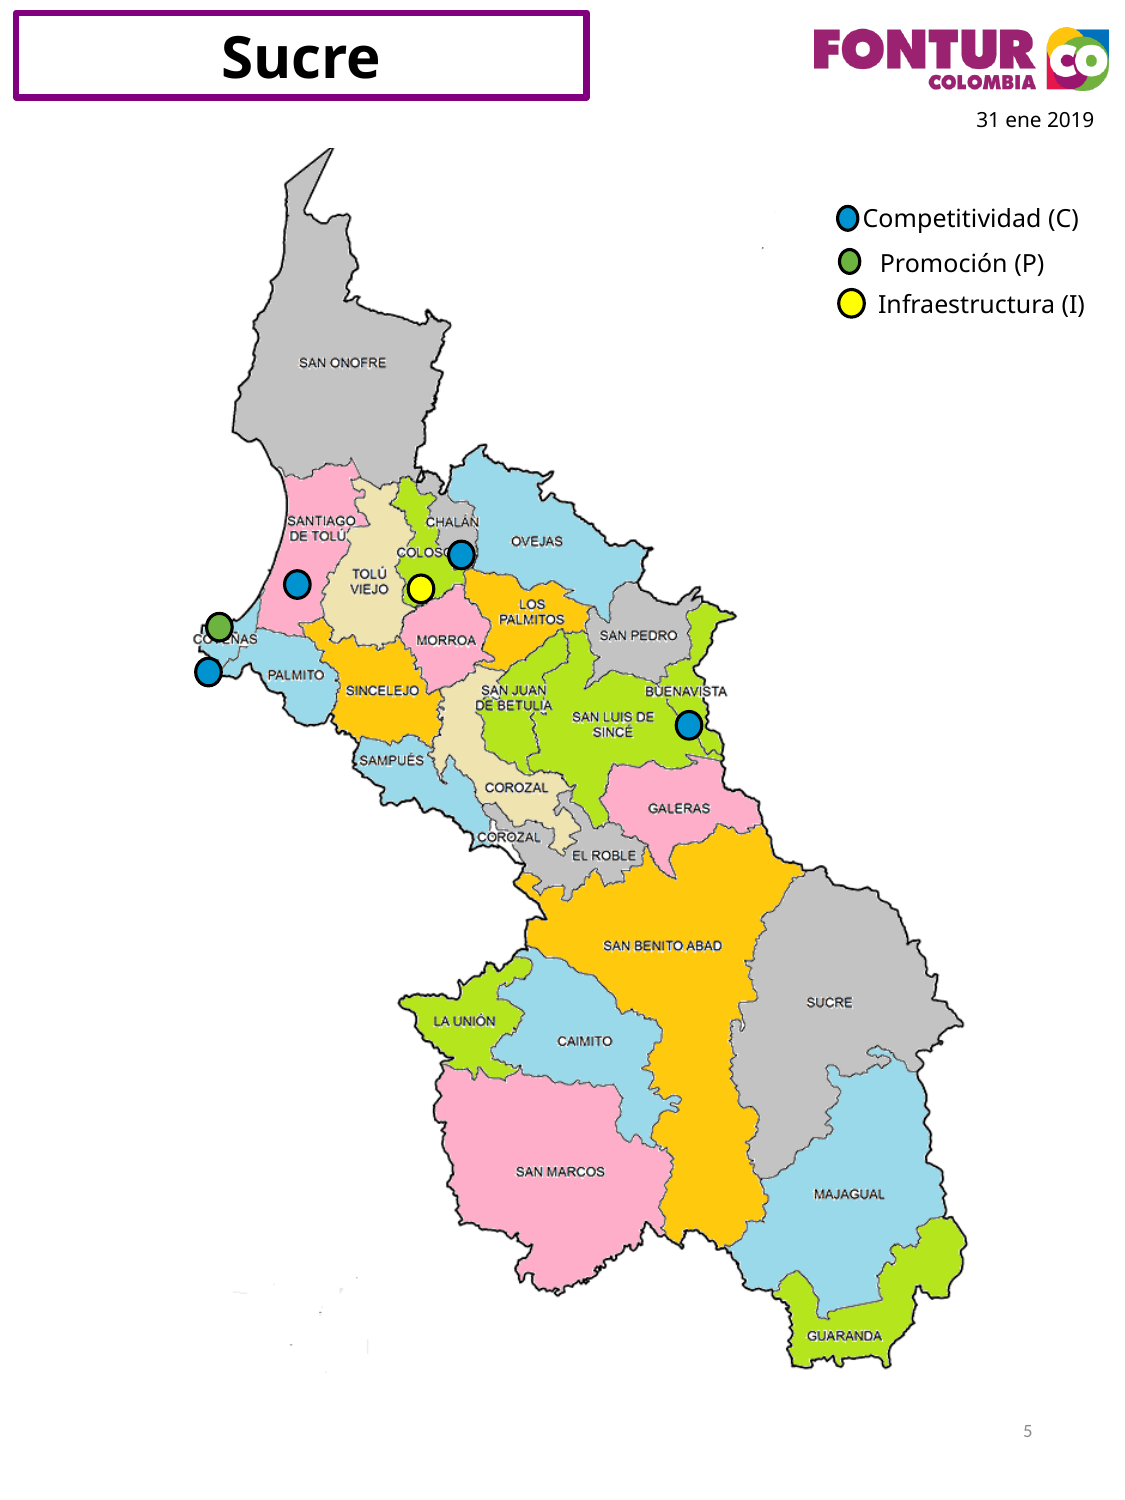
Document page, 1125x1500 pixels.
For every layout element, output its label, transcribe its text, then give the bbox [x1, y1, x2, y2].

picture [814, 27, 1109, 91]
text_box 31 ene 2019 [961, 99, 1125, 139]
text_box Promoción (P) [991, 241, 1125, 280]
text_box Infraestructura (I) [991, 280, 1125, 326]
slide_number 5 [794, 1390, 1048, 1471]
picture [142, 148, 991, 1397]
text_box Sucre [16, 12, 587, 98]
text_box Competitividad (C) [991, 195, 1125, 241]
